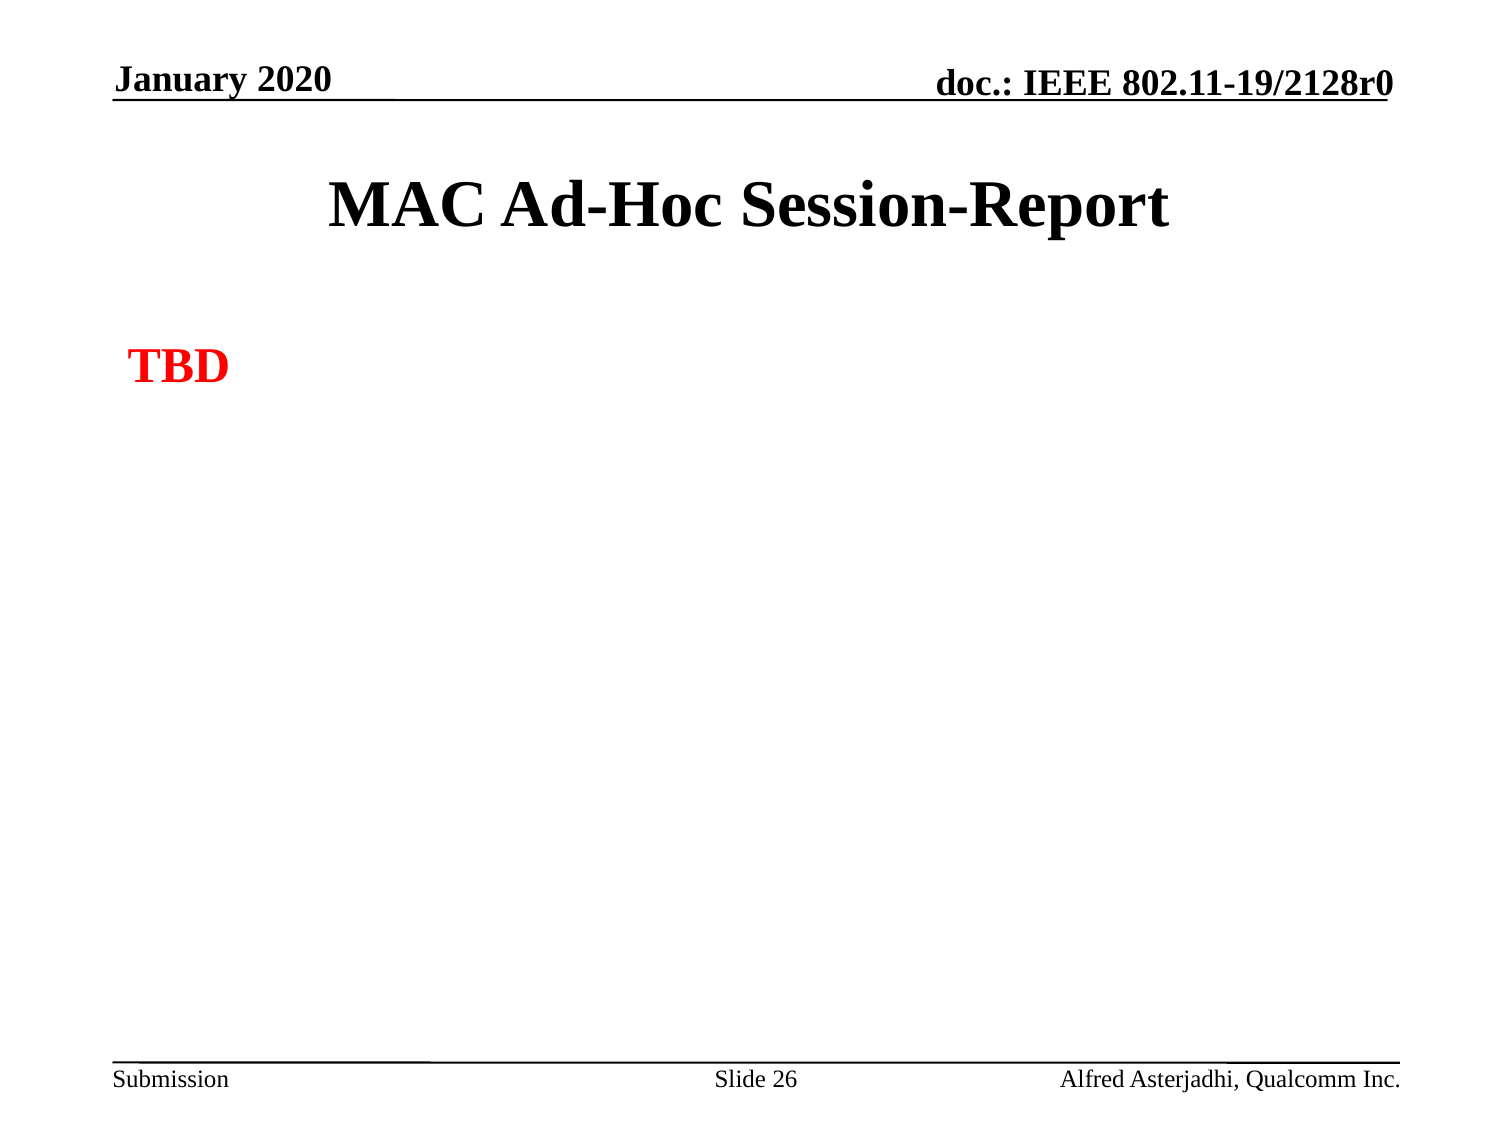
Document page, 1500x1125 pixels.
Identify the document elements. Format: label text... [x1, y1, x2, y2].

footer Alfred Asterjadhi, Qualcomm Inc. [878, 1061, 1402, 1093]
slide_number Slide 26 [712, 1061, 800, 1123]
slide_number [114, 54, 493, 100]
list TBD [112, 324, 1388, 1000]
title MAC Ad-Hoc Session-Report [112, 112, 1388, 288]
